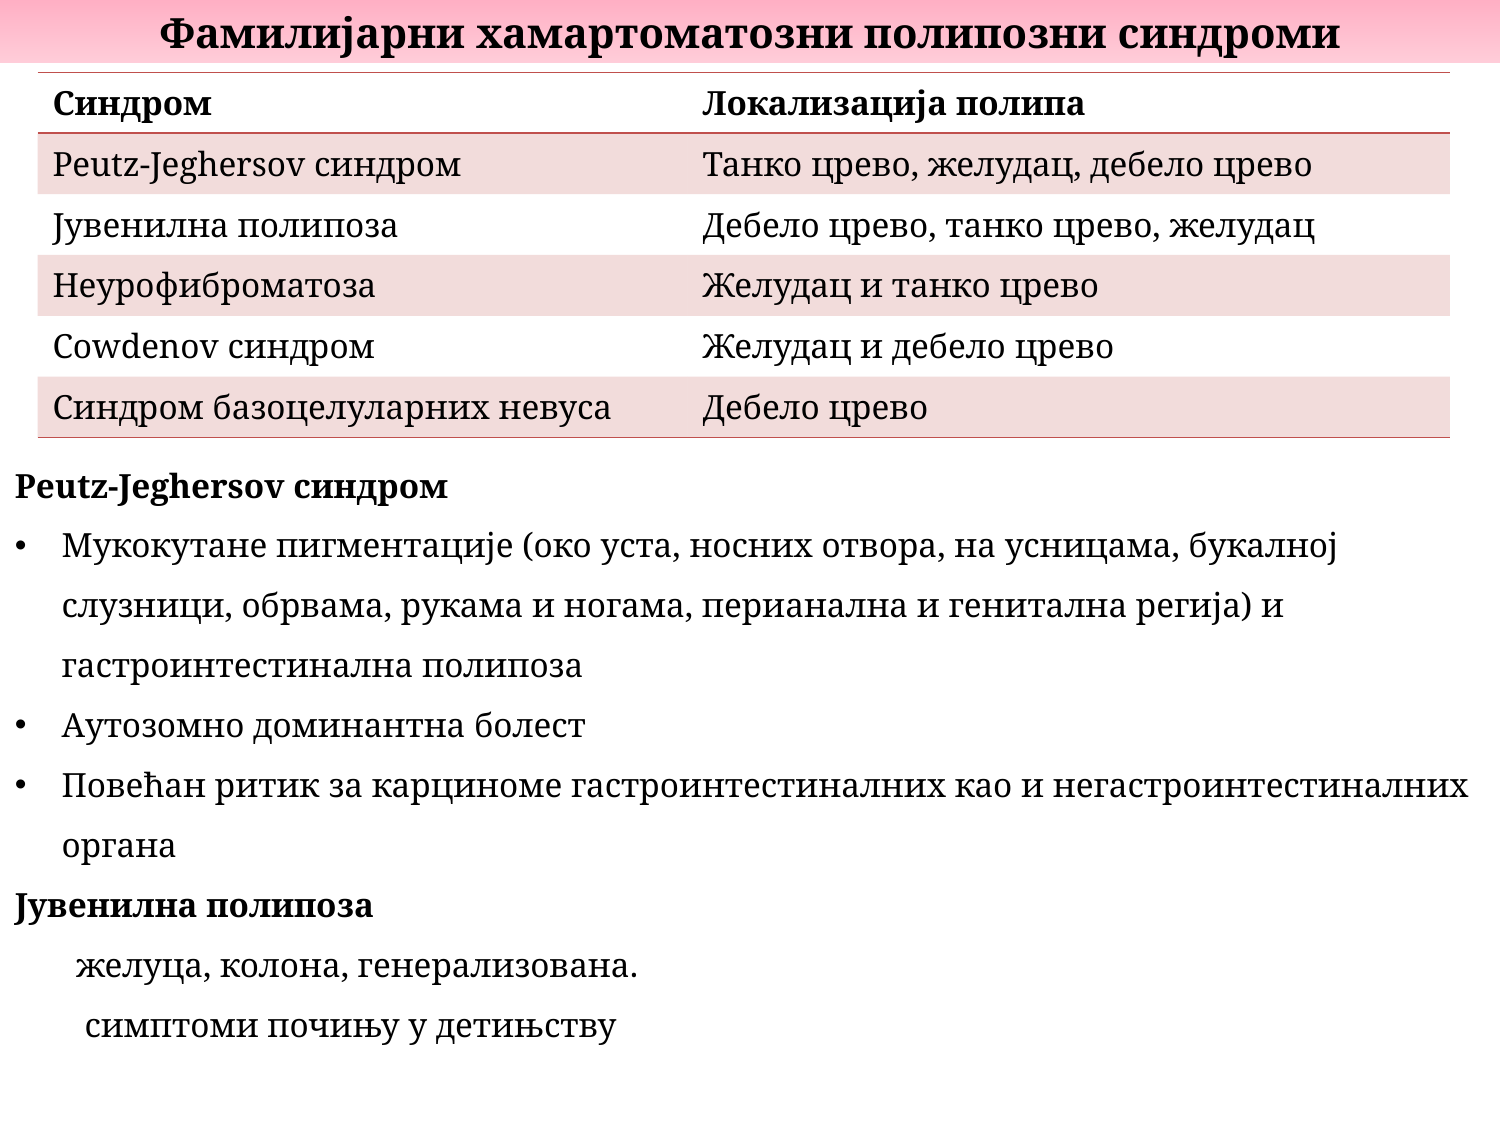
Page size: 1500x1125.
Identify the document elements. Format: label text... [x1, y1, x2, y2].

table_cell Желудац и дебело црево [687, 316, 1450, 377]
table_cell Желудац и танко црево [687, 255, 1450, 316]
table_header Локализација полипа [687, 73, 1450, 132]
text_box Peutz-Jeghersov синдром Мукокутане пигментације (око уста, носних отвора, на усницама, букалној слузници, обрвама, рукама и ногама, перианална и генитална регија) и гастроинтестинална полипоза Аутозомно доминантна болест Повећан ритик за карциноме гастроинтестиналних као и негастроинтестиналних органа Јувенилна полипоза желуца, колона, генерализована. симптоми почињу у детињству [0, 437, 1500, 1119]
table_cell Танко црево, желудац, дебело црево [687, 134, 1450, 194]
table_header Синдром [38, 73, 687, 132]
table_cell Cowdenov синдром [38, 316, 687, 377]
text_box Фамилијарни хамартоматозни полипозни синдроми [0, 0, 1500, 63]
table_cell Peutz-Jeghersov синдром [38, 134, 687, 194]
table_cell Дебело црево [687, 377, 1450, 437]
table_cell Јувенилна полипоза [38, 194, 687, 255]
table_cell Неурофиброматоза [38, 255, 687, 316]
table_cell Синдром базоцелуларних невуса [38, 377, 687, 437]
table_cell Дебело црево, танко црево, желудац [687, 194, 1450, 255]
